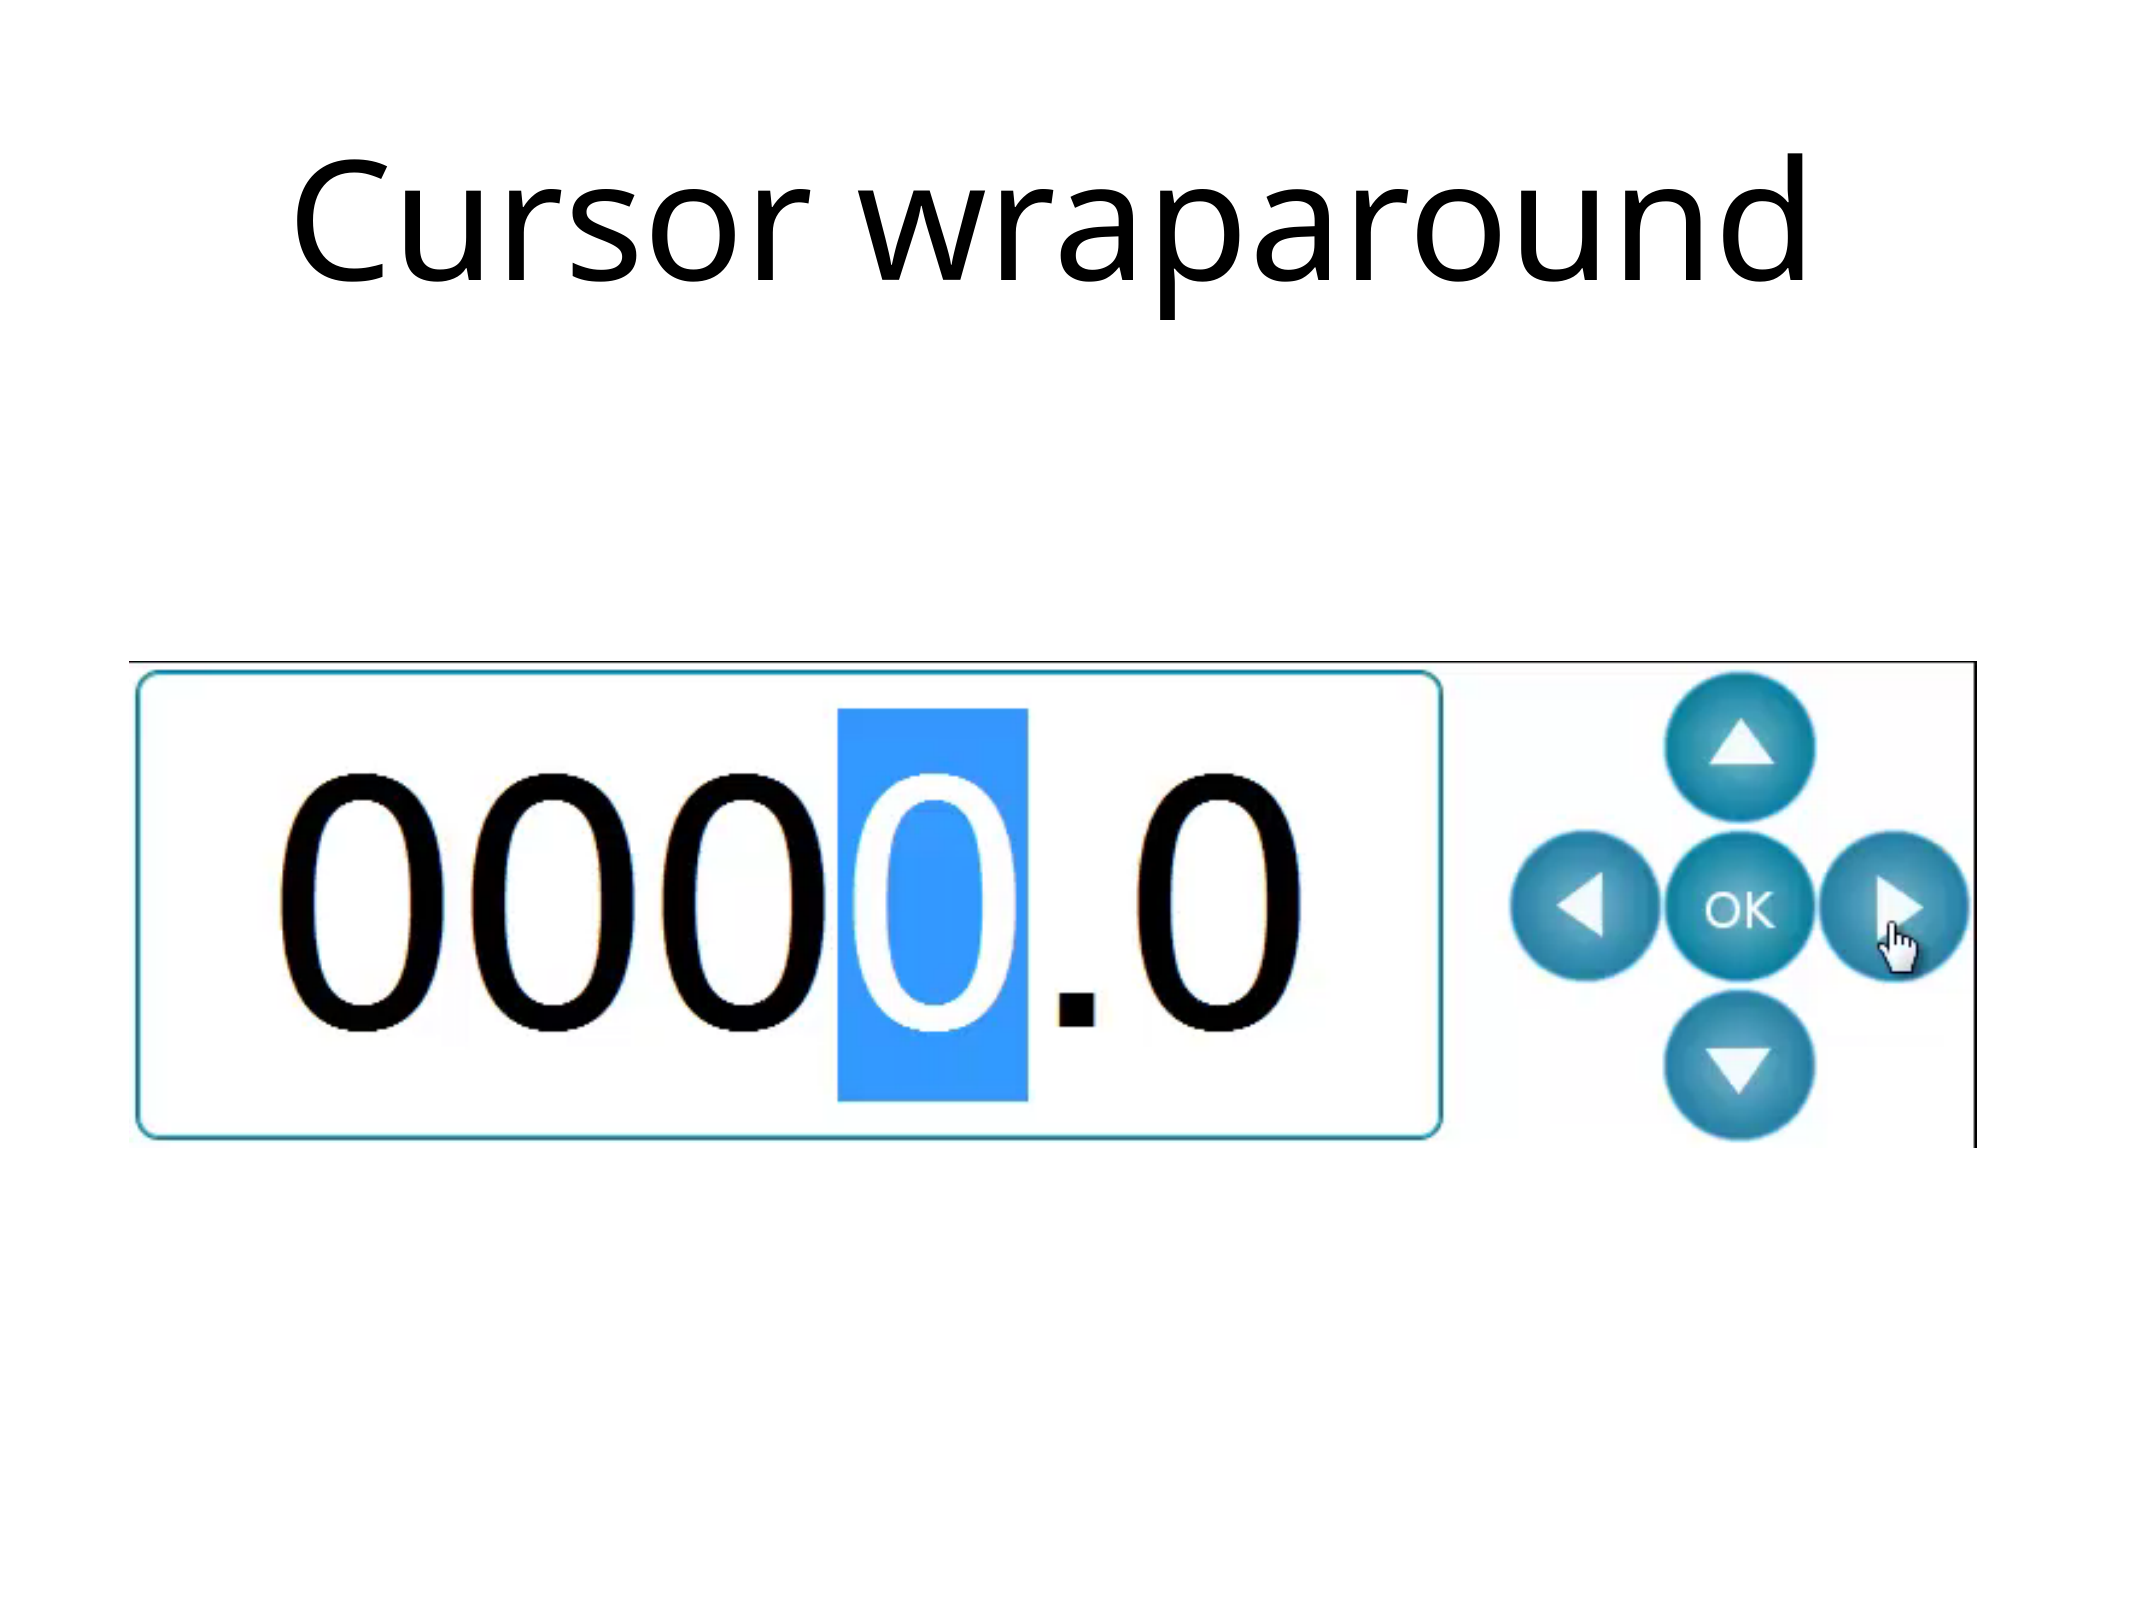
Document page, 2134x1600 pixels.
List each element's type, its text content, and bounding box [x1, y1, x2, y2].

title Cursor wraparound [161, 35, 1945, 315]
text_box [128, 660, 1978, 1149]
